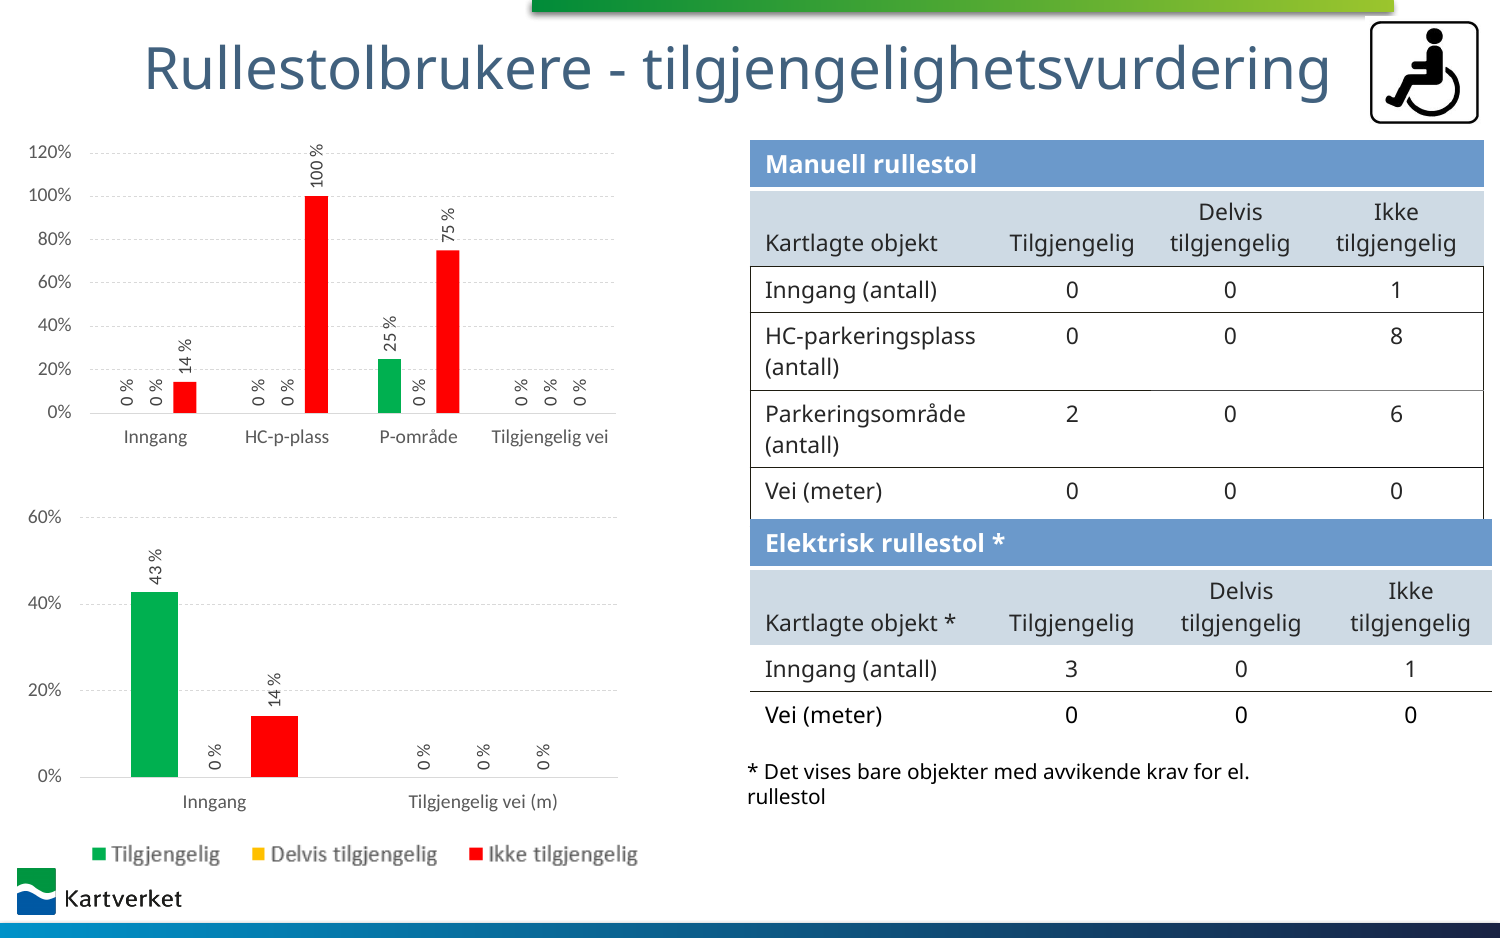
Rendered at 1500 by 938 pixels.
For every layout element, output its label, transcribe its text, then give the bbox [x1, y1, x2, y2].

picture [1365, 16, 1484, 129]
table_cell Delvis tilgjengelig [1153, 570, 1330, 645]
table_cell 2 [994, 391, 1151, 467]
picture [20, 499, 630, 822]
table_cell Vei (meter) [751, 468, 994, 519]
picture [20, 135, 629, 457]
table_cell 6 [1310, 391, 1483, 467]
table_cell 0 [994, 313, 1151, 390]
table_cell 8 [1310, 313, 1483, 390]
table_cell Tilgjengelig [994, 191, 1151, 266]
table_cell 3 [991, 645, 1153, 691]
table_cell 0 [1310, 468, 1483, 519]
table_cell 0 [1151, 267, 1310, 312]
table_cell 0 [1151, 391, 1310, 467]
table_cell 0 [994, 468, 1151, 519]
table_cell 0 [1151, 313, 1310, 390]
table_cell Delvis tilgjengelig [1151, 191, 1310, 266]
table_cell 1 [1330, 645, 1492, 691]
table_cell 0 [1151, 468, 1310, 519]
text_box * Det vises bare objekter med avvikende krav for el. rullestol [732, 751, 1317, 816]
table_cell Ikke tilgjengelig [1310, 191, 1484, 266]
table_cell 0 [994, 267, 1151, 312]
table_cell Kartlagte objekt * [750, 570, 991, 645]
table_cell Parkeringsområde (antall) [751, 391, 994, 467]
picture [86, 838, 643, 870]
table_cell Kartlagte objekt [750, 191, 994, 266]
text_box Rullestolbrukere - tilgjengelighetsvurdering [39, 12, 1348, 109]
table_cell Vei (meter) [750, 692, 991, 738]
table_cell Inngang (antall) [751, 267, 994, 312]
table_cell 0 [1153, 645, 1330, 691]
table_cell 1 [1310, 267, 1483, 312]
table_cell HC-parkeringsplass (antall) [751, 313, 994, 390]
table_cell 0 [991, 692, 1153, 738]
table_cell 0 [1330, 692, 1492, 738]
table_cell Inngang (antall) [750, 645, 991, 691]
table_cell Tilgjengelig [991, 570, 1153, 645]
table_header Manuell rullestol [750, 140, 1484, 187]
table_header Elektrisk rullestol * [750, 519, 1492, 566]
table_cell Ikke tilgjengelig [1330, 570, 1492, 645]
table_cell 0 [1153, 692, 1330, 738]
